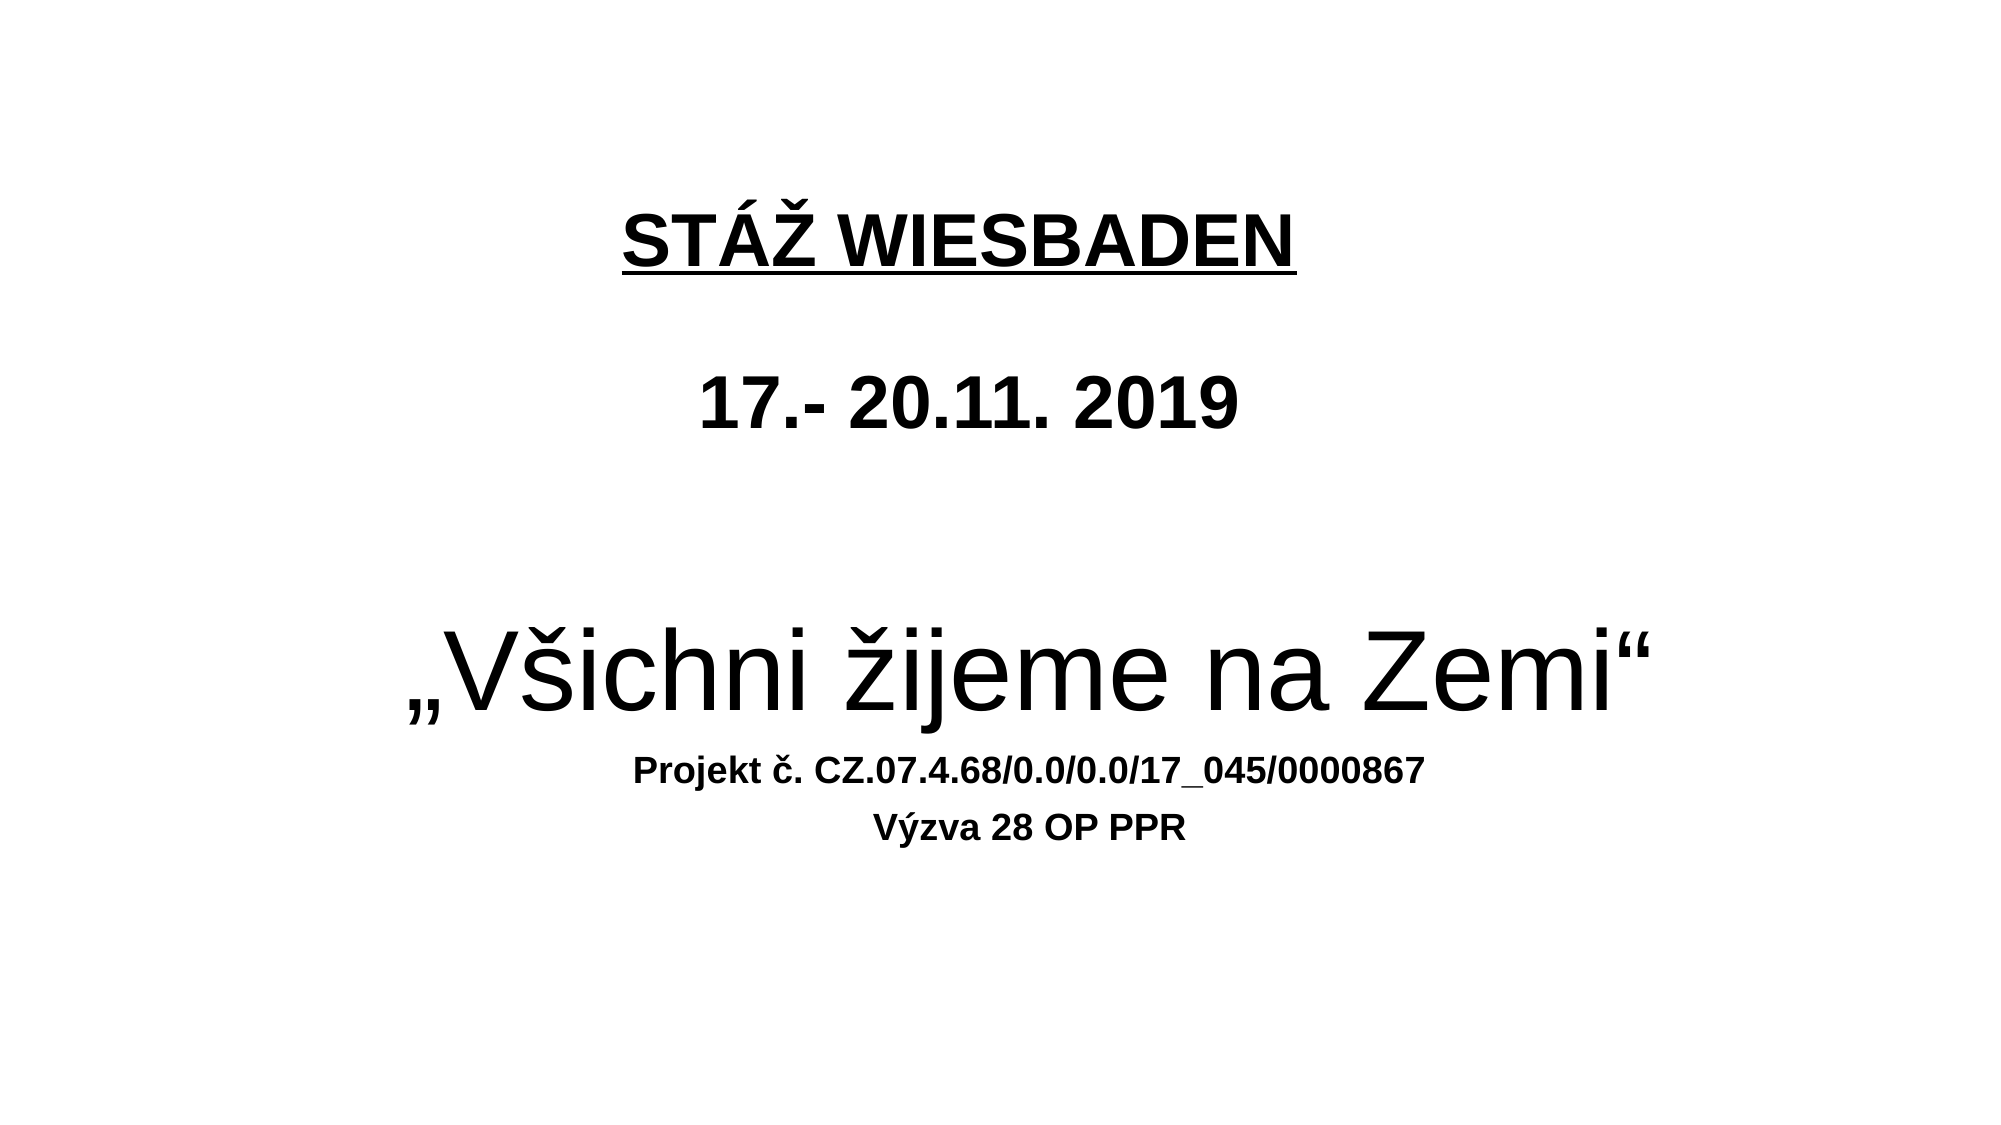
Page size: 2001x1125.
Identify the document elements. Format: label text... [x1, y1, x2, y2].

subtitle „Všichni žijeme na Zemi“ Projekt č. CZ.07.4.68/0.0/0.0/17_045/0000867 Výzva 28 OP PPR [249, 452, 1811, 863]
title STÁŽ WIESBADEN 17.- 20.11. 2019 [249, 184, 1689, 452]
